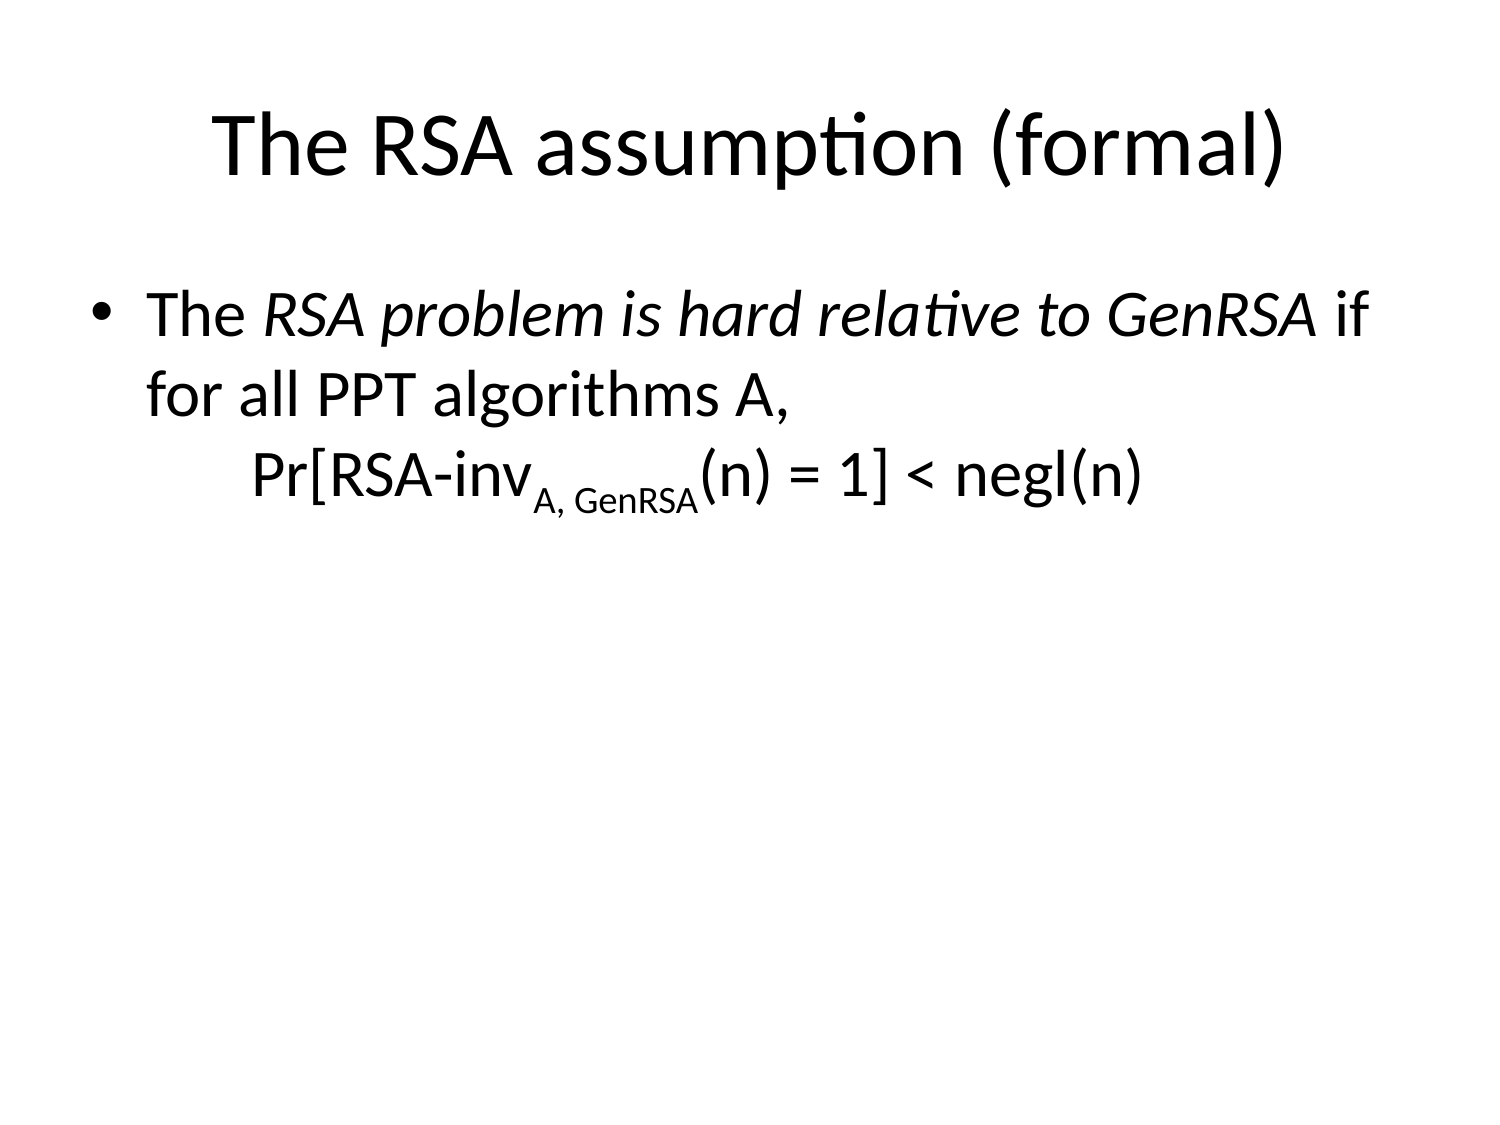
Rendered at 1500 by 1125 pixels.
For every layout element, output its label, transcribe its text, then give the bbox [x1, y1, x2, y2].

title The RSA assumption (formal) [75, 45, 1425, 233]
list The RSA problem is hard relative to GenRSA if for all PPT algorithms A, Pr[RSA-invA, GenRSA(n) = 1] < negl(n) [75, 262, 1425, 1005]
